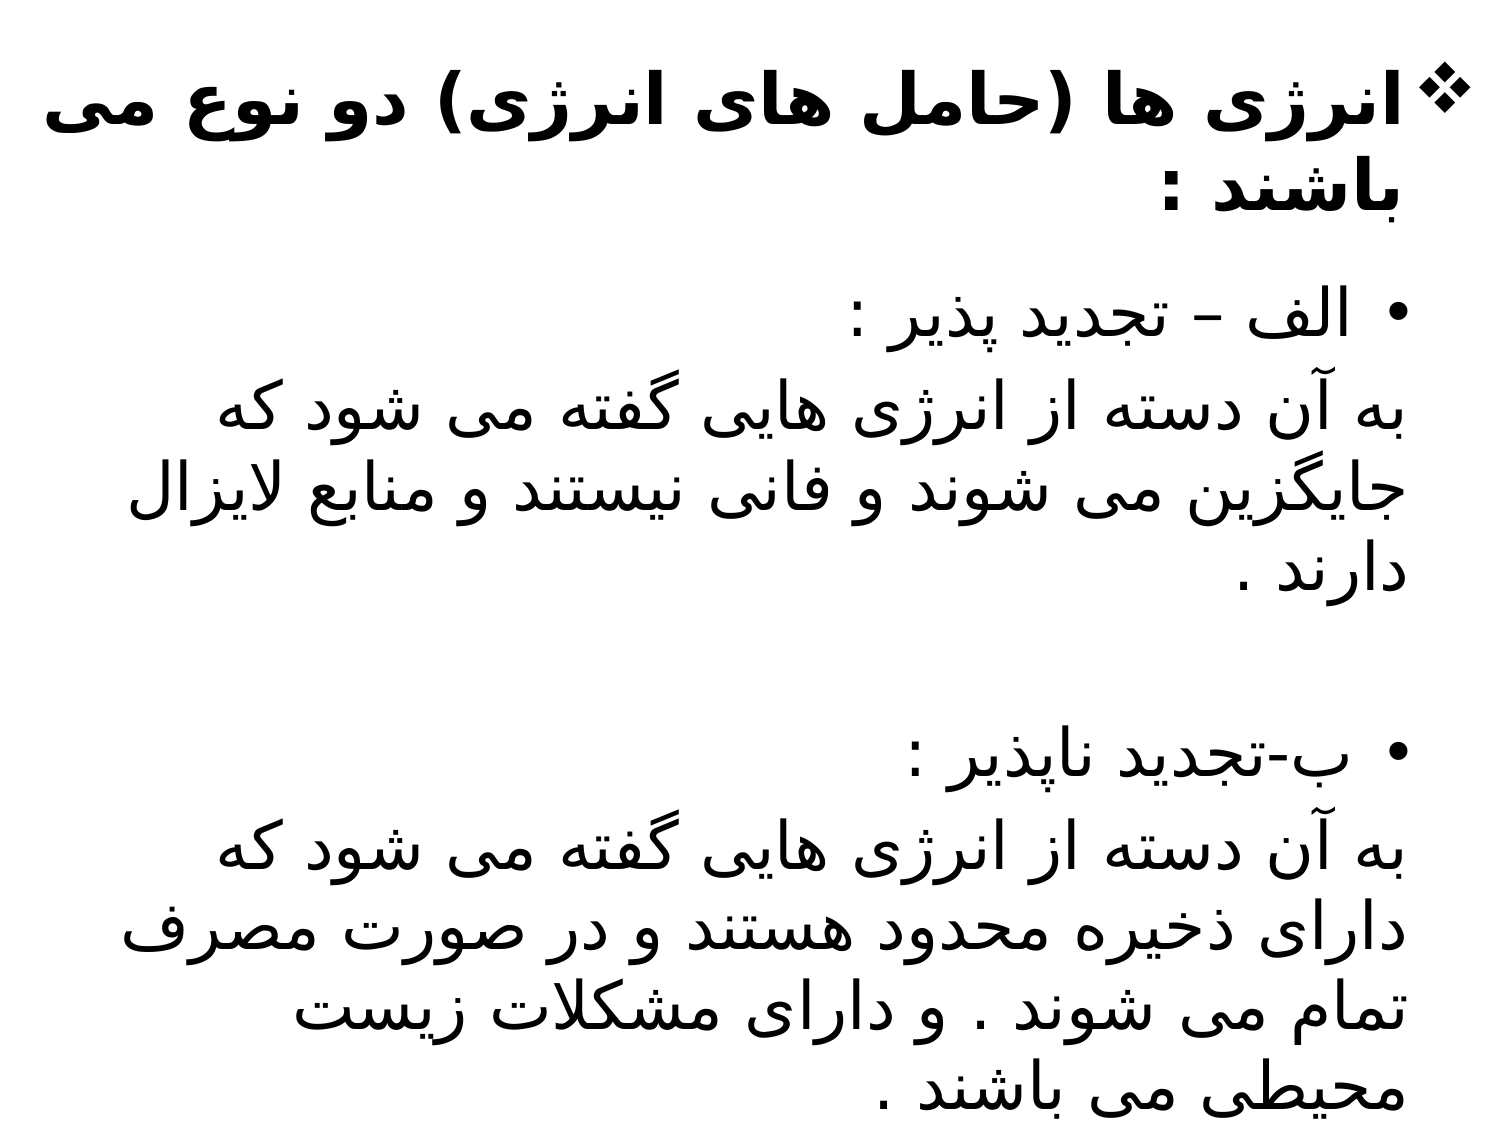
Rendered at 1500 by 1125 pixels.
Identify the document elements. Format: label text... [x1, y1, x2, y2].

title انرژی ها (حامل های انرژی) دو نوع می باشند : [0, 45, 1488, 233]
list الف – تجدید پذیر : به آن دسته از انرژی هایی گفته می شود که جایگزین می شوند و فانی نیستند و منابع لایزال دارند . ب-تجدید ناپذیر : به آن دسته از انرژی هایی گفته می شود که دارای ذخیره محدود هستند و در صورت مصرف تمام می شوند . و دارای مشکلات زیست محیطی می باشند . [75, 262, 1425, 1005]
